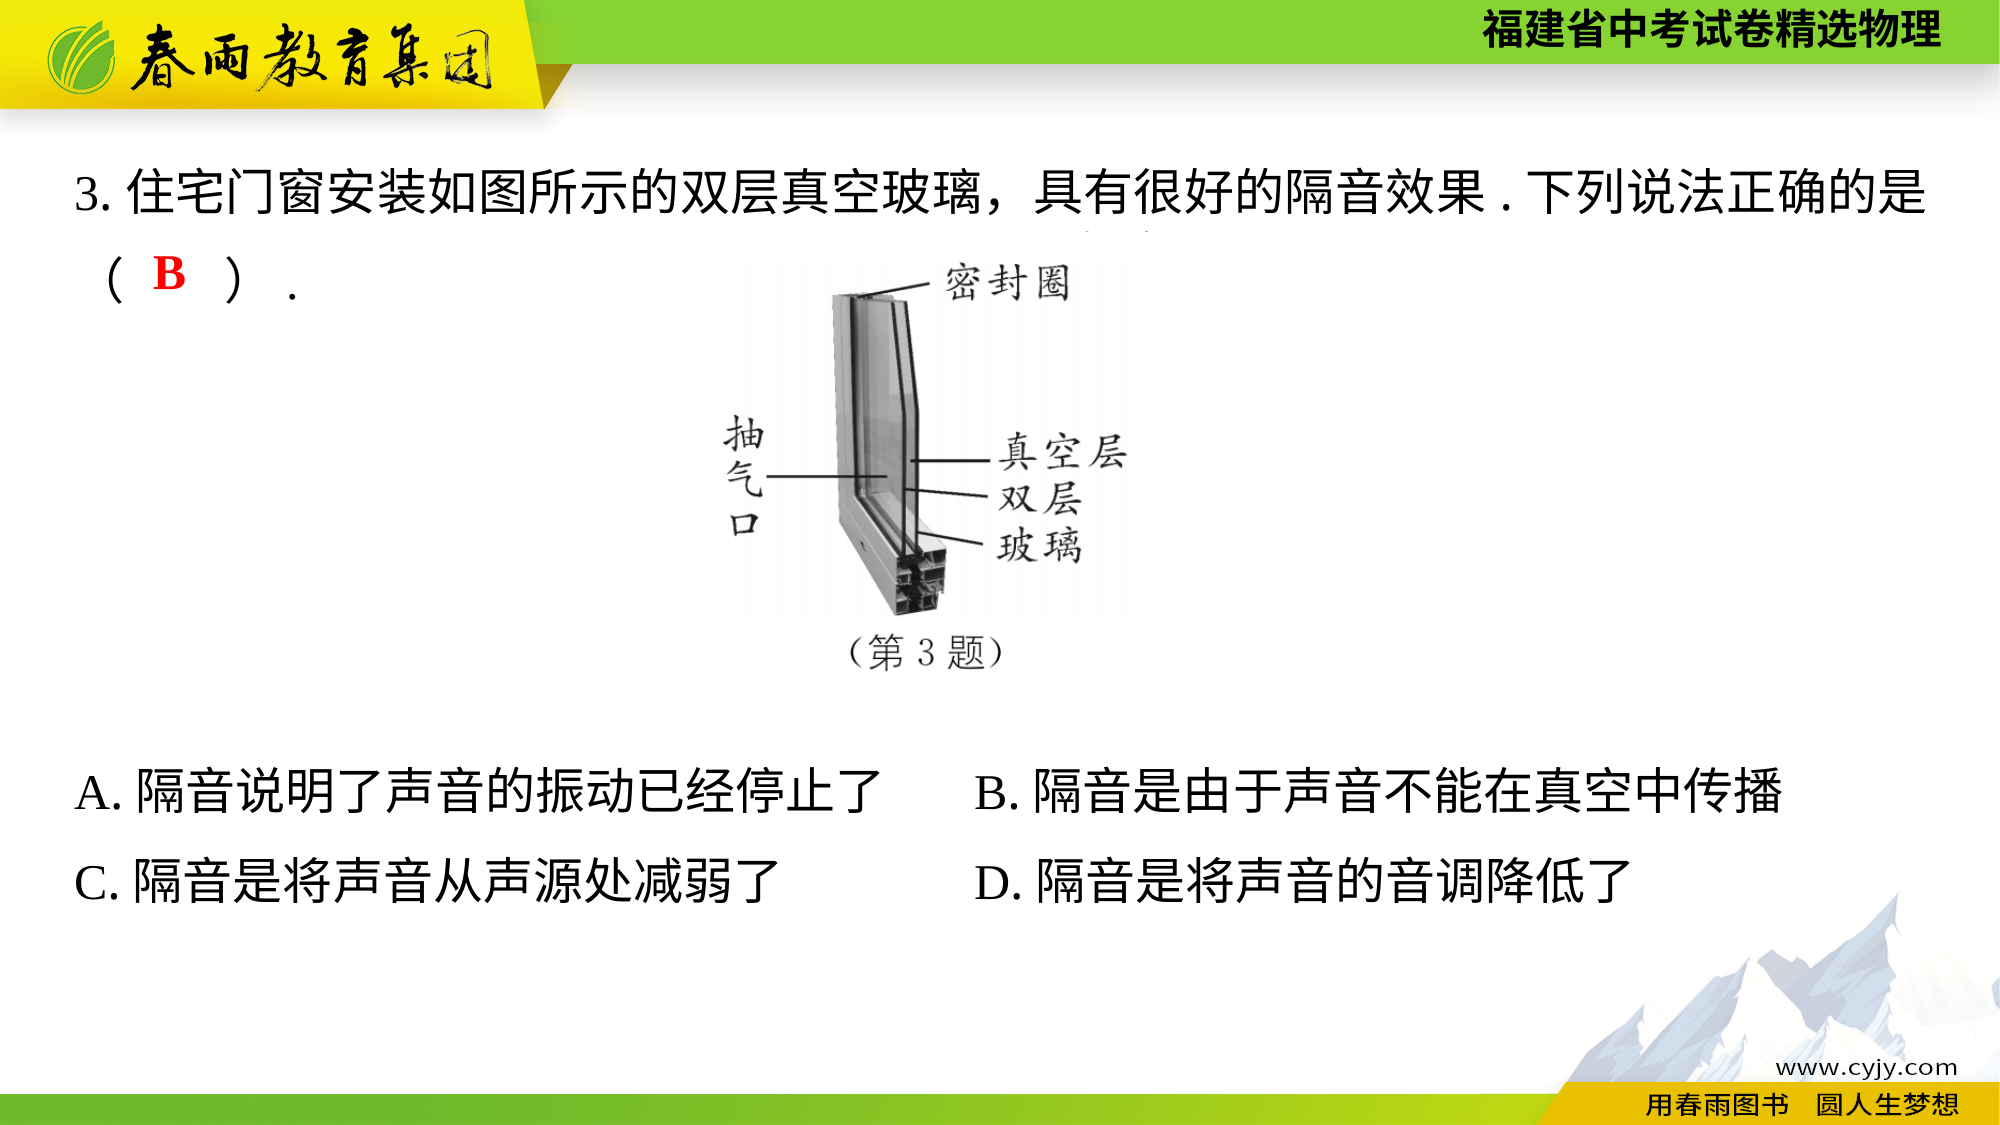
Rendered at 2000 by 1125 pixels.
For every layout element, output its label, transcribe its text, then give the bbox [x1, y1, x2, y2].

text_box B [138, 231, 202, 307]
picture [0, 0, 2000, 1125]
list 3.住宅门窗安装如图所示的双层真空玻璃，具有很好的隔音效果.下列说法正确的是（ ）. A.隔音说明了声音的振动已经停止了 B.隔音是由于声音不能在真空中传播 C.隔音是将声音从声源处减弱了 D.隔音是将声音的音调降低了 [59, 122, 1944, 926]
